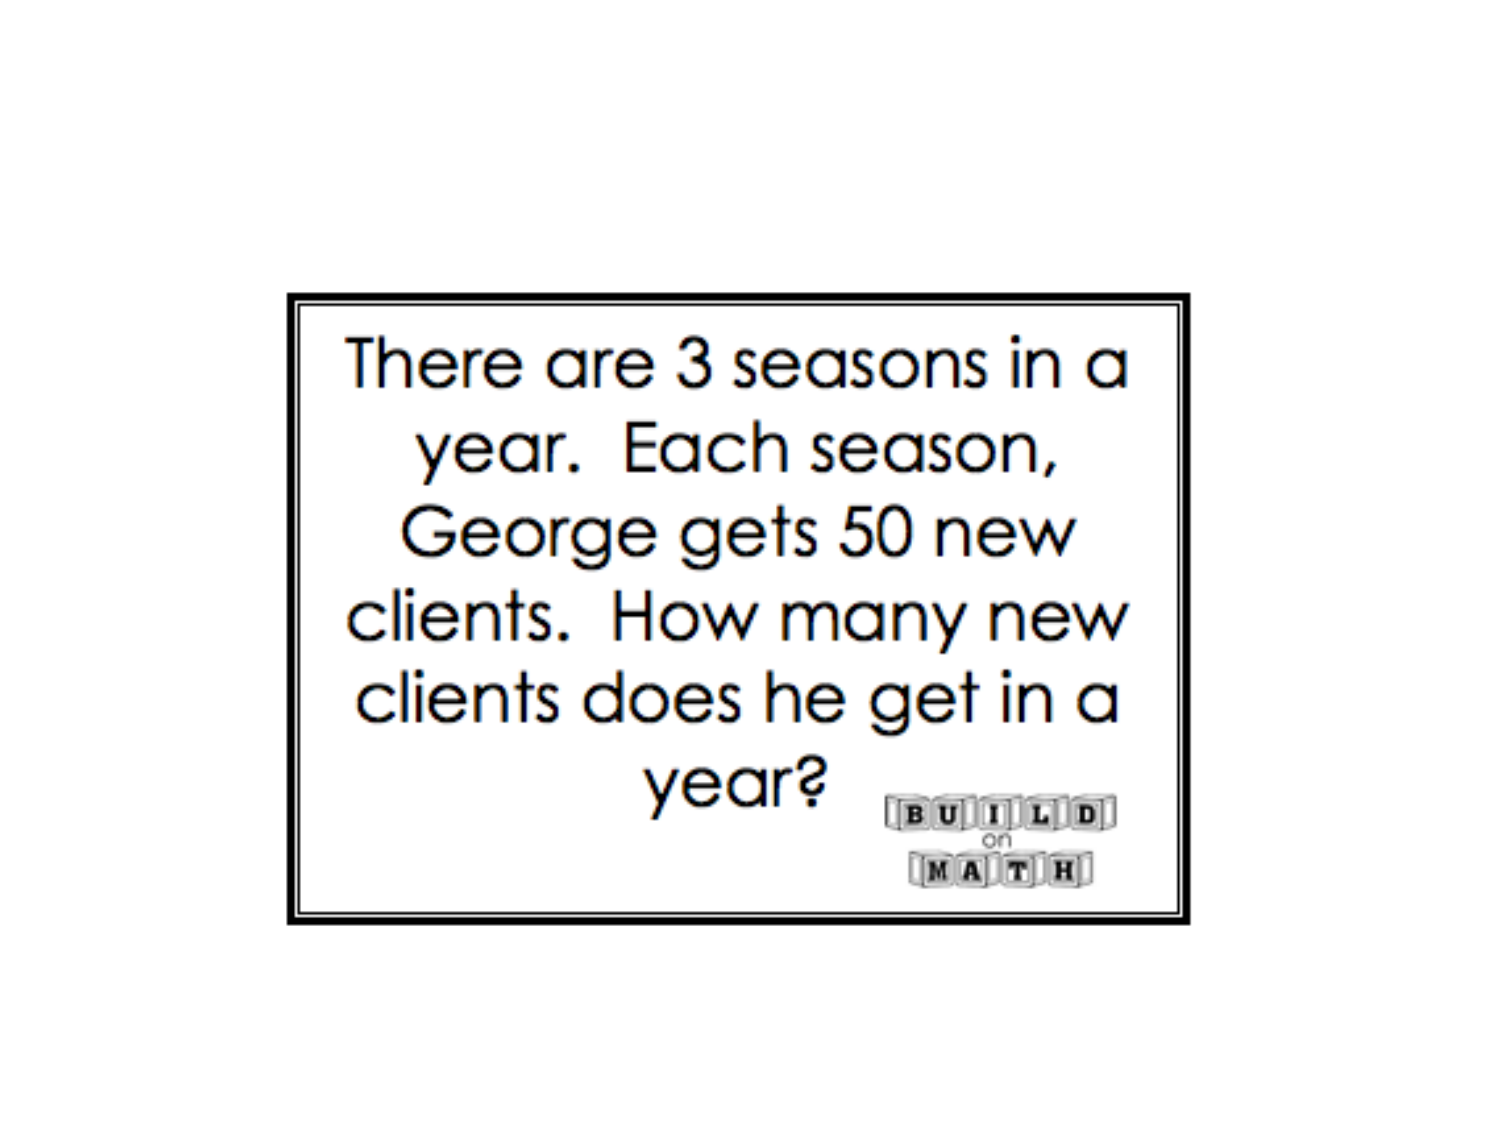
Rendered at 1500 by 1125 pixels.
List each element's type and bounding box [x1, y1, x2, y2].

list [74, 262, 1426, 1006]
